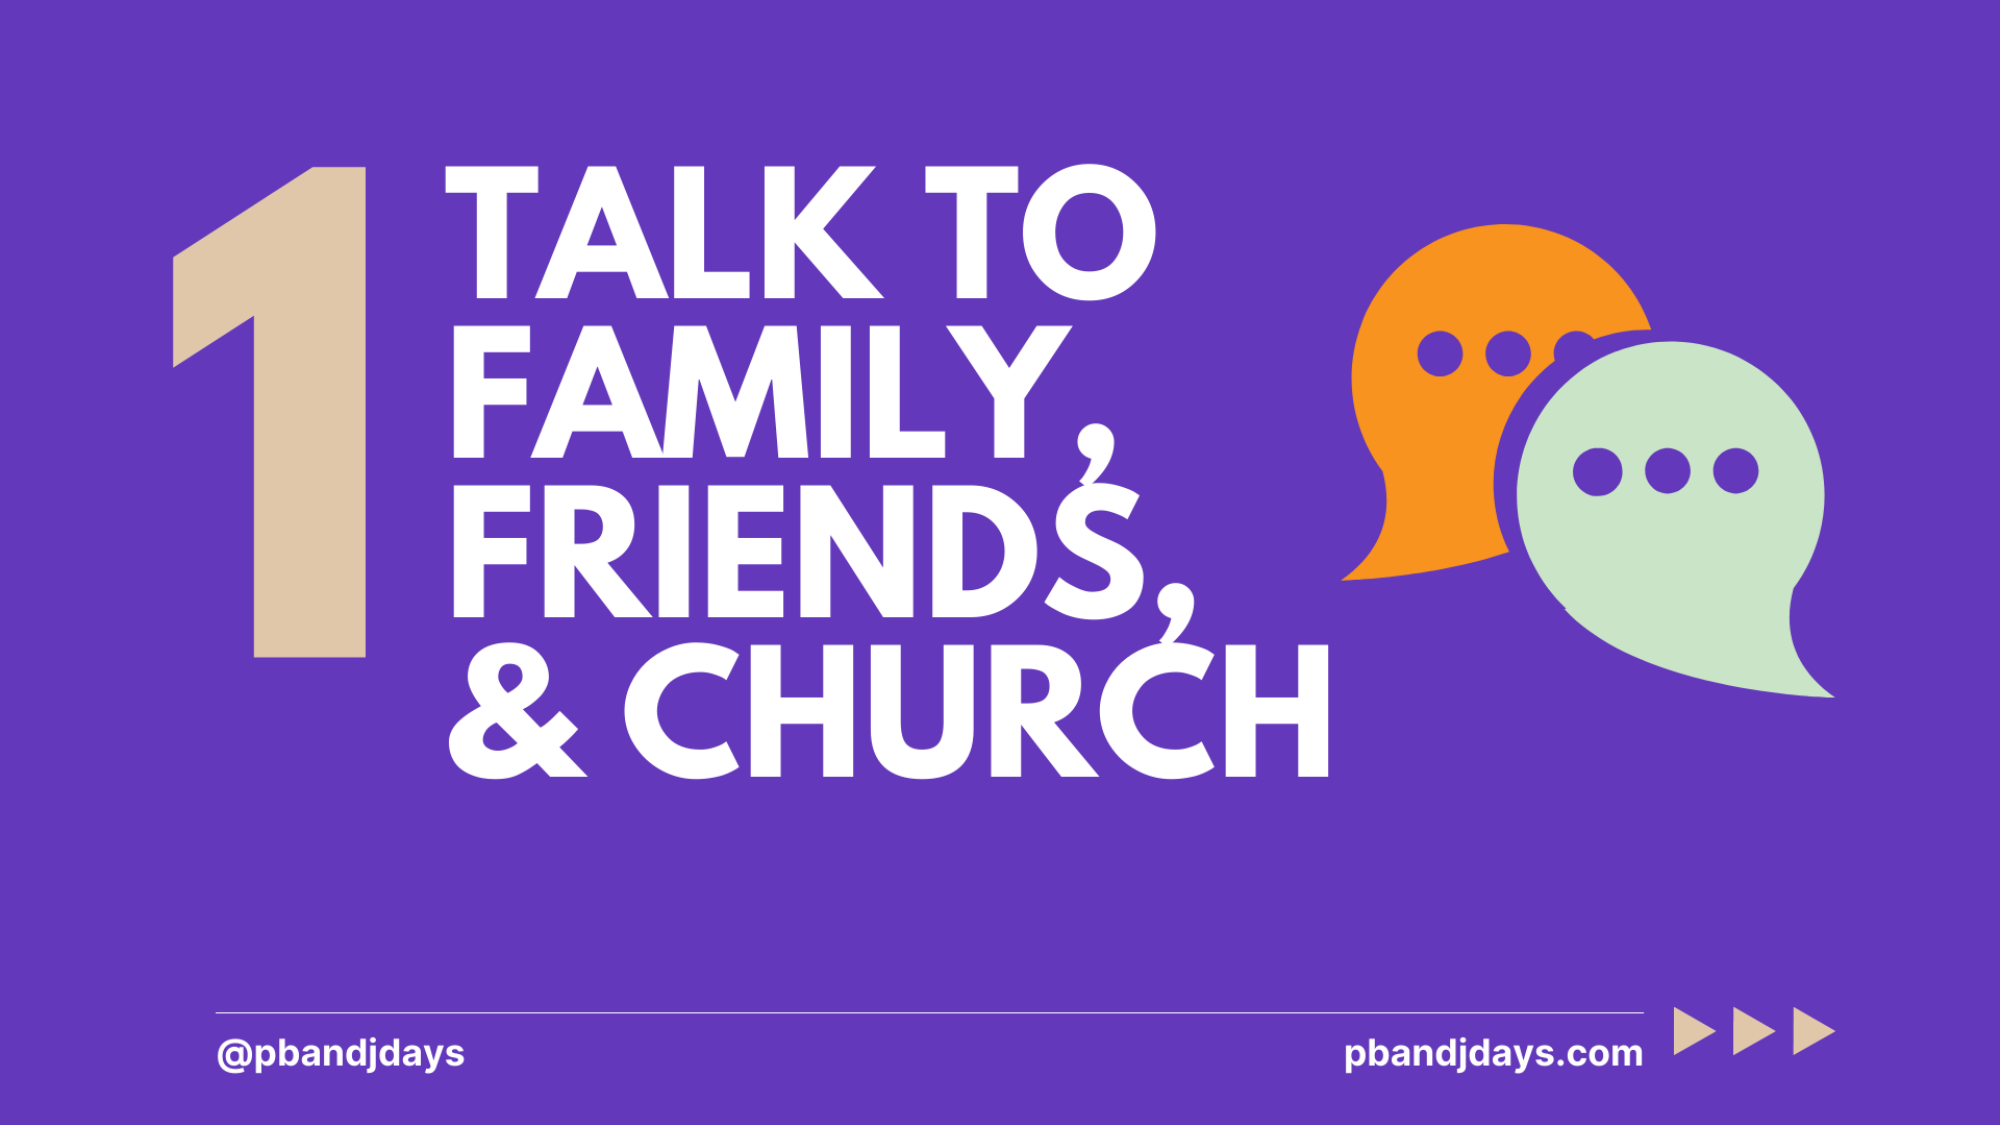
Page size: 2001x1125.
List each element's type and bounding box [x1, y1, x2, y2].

list [0, 0, 2000, 1125]
